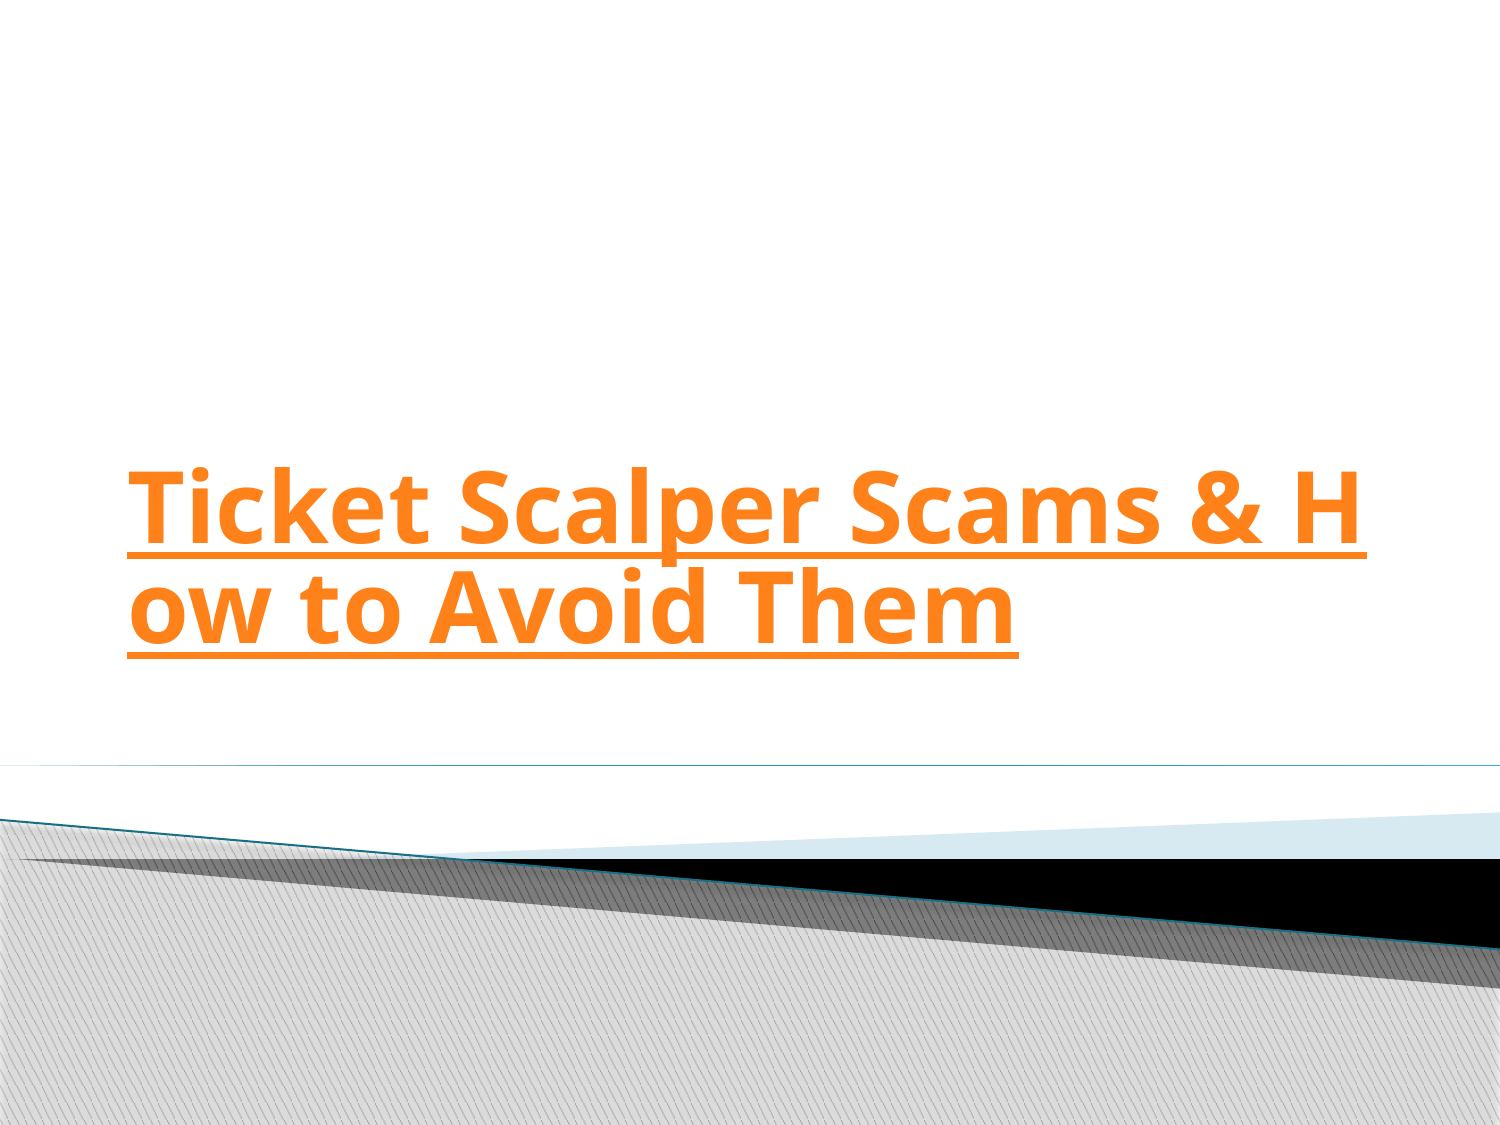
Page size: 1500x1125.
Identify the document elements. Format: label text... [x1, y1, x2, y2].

title Ticket Scalper Scams & How to Avoid Them [112, 287, 1388, 588]
picture [5, 859, 1500, 989]
